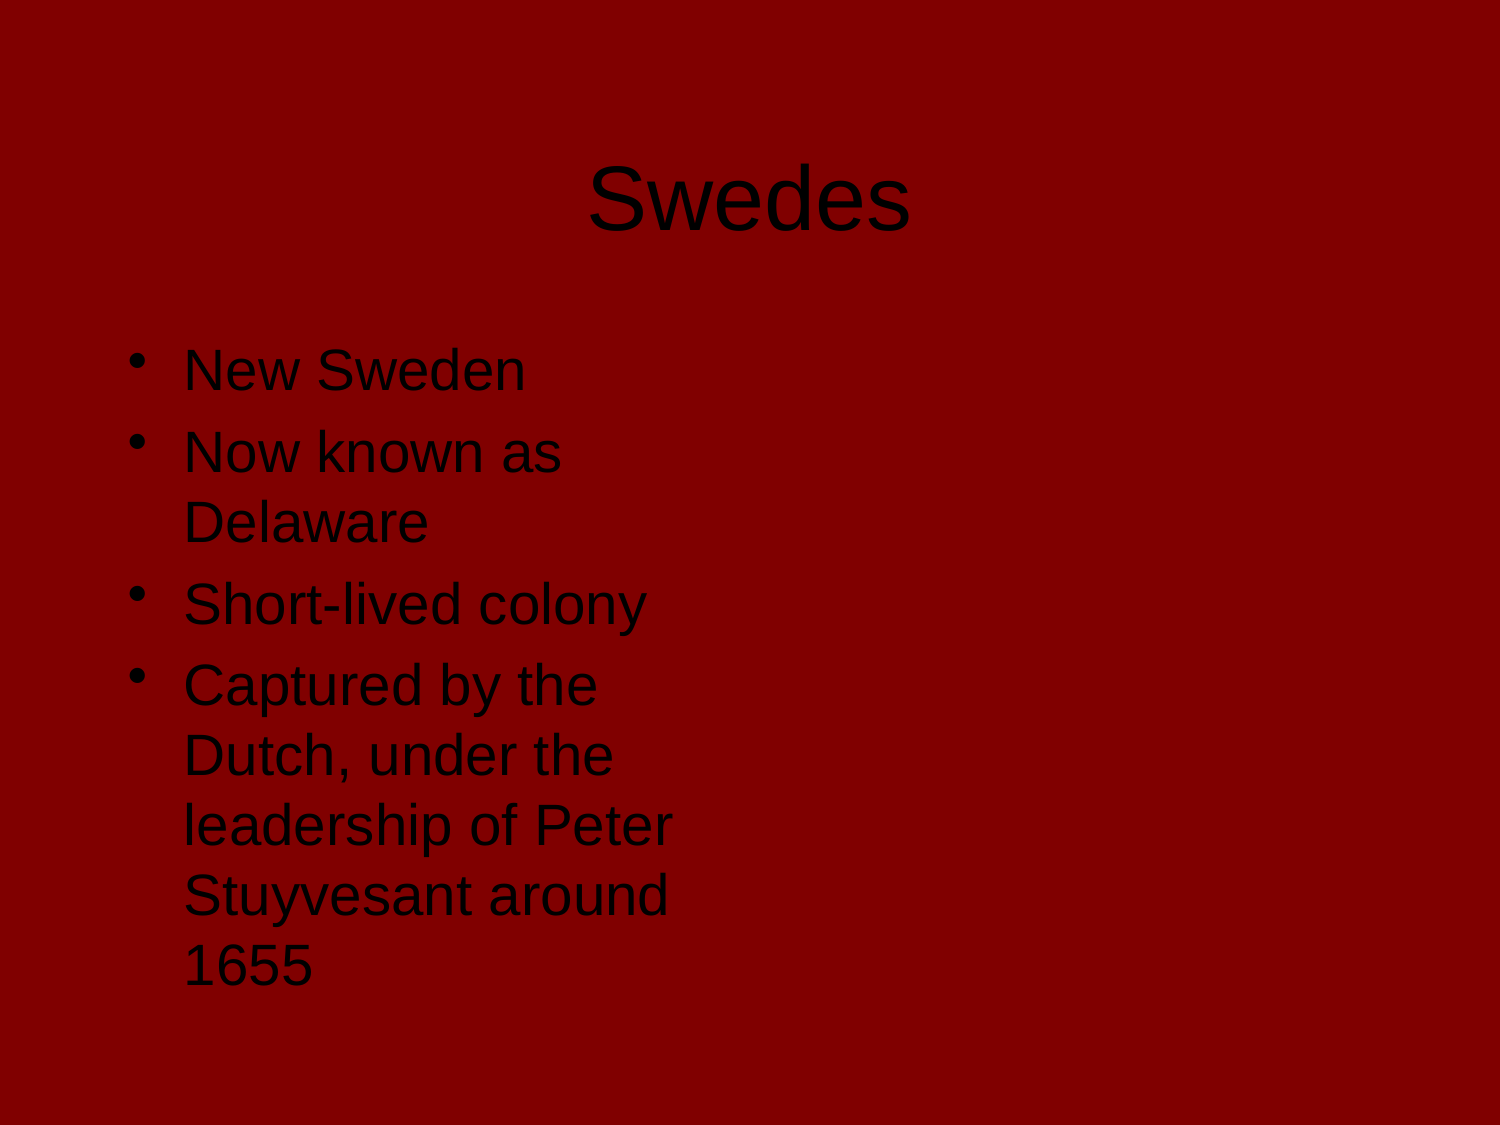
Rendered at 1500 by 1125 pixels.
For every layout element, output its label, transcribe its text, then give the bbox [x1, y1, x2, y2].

title Swedes [112, 99, 1388, 288]
list New Sweden Now known as Delaware Short-lived colony Captured by the Dutch, under the leadership of Peter Stuyvesant around 1655 [112, 324, 738, 1001]
